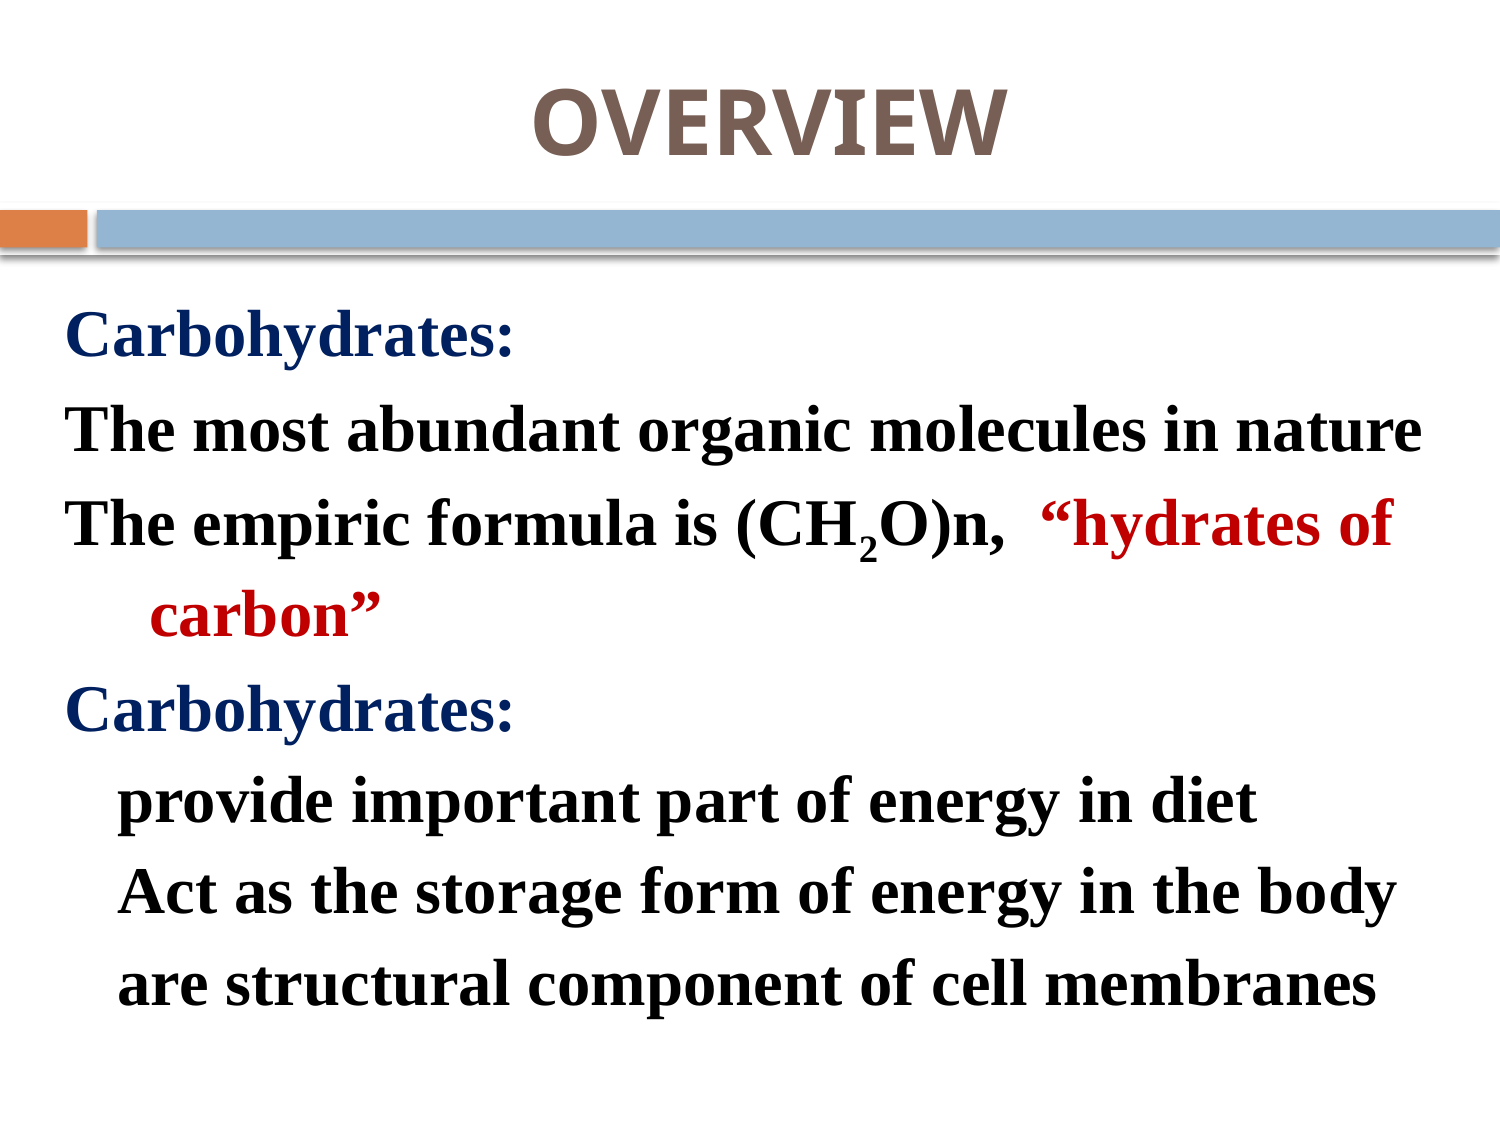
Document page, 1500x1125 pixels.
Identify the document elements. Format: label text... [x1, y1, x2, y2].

title OVERVIEW [100, 37, 1438, 200]
list Carbohydrates: The most abundant organic molecules in nature The empiric formula is (CH2O)n, “hydrates of carbon” Carbohydrates: provide important part of energy in diet Act as the storage form of energy in the body are structural component of cell membranes [50, 282, 1463, 1025]
